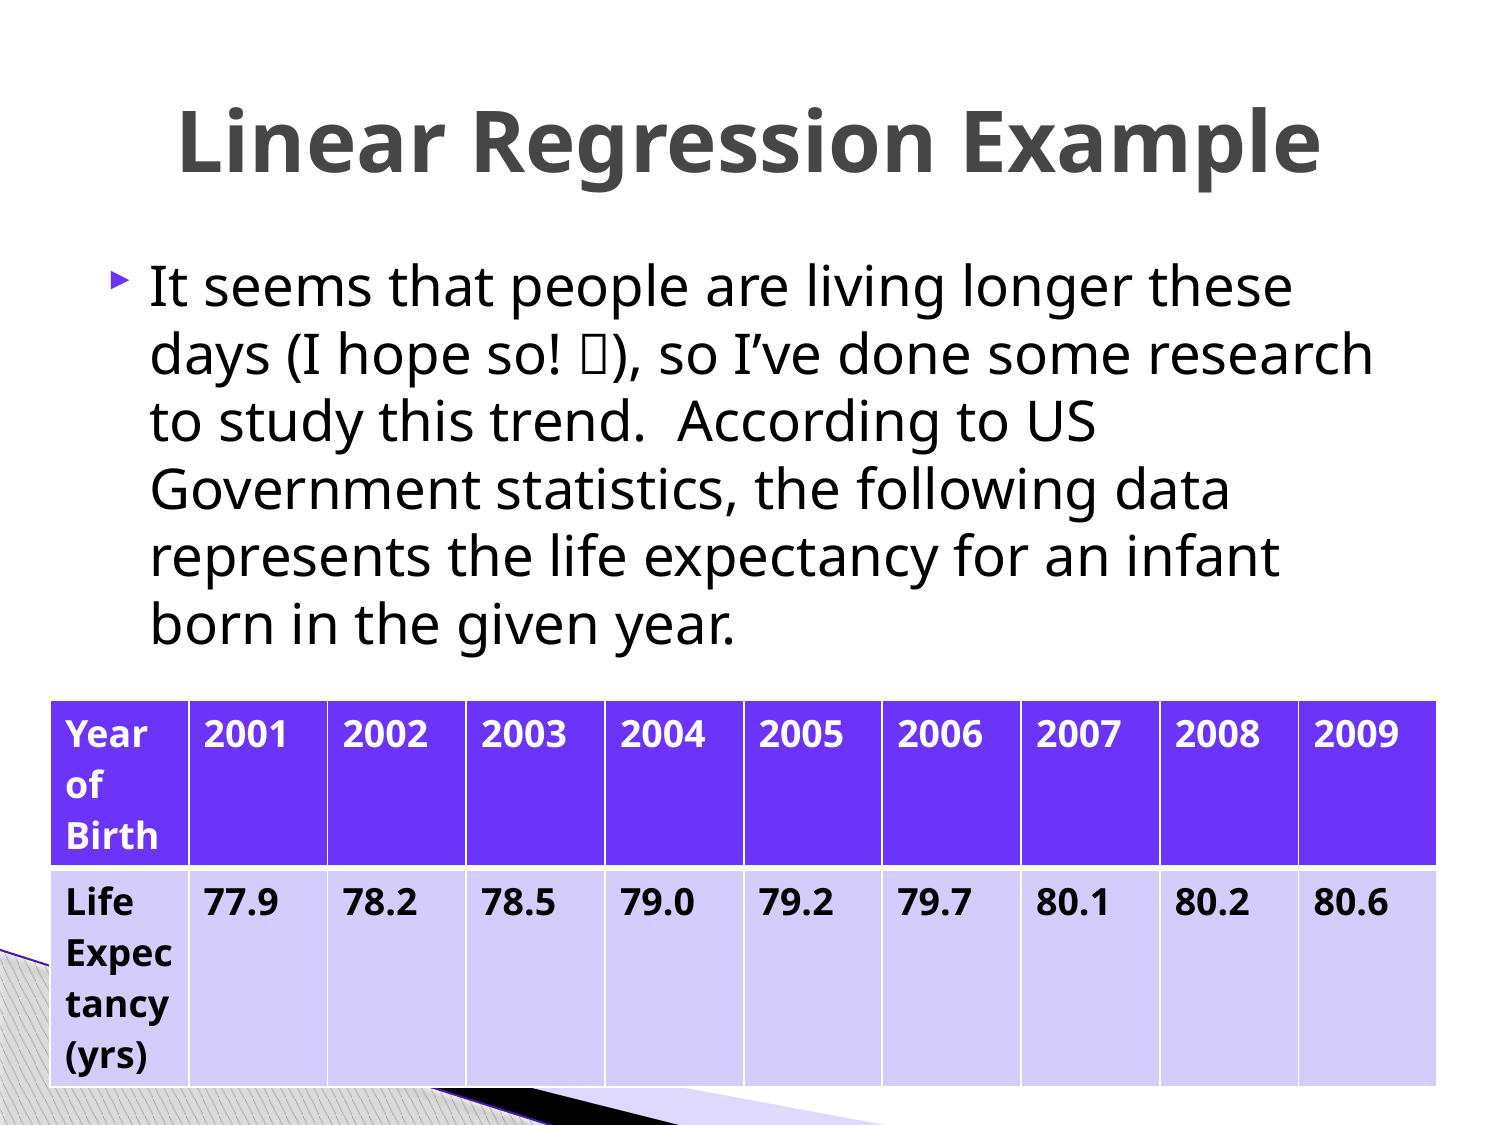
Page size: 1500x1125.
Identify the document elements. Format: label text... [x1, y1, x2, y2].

title Linear Regression Example [75, 45, 1425, 233]
table_cell 79.7 [883, 871, 1020, 1086]
table_cell 78.5 [467, 871, 604, 1086]
table_cell 80.6 [1299, 871, 1436, 1086]
table_header 2004 [606, 701, 743, 865]
list It seems that people are living longer these days (I hope so! ), so I’ve done some research to study this trend. According to US Government statistics, the following data represents the life expectancy for an infant born in the given year. [75, 243, 1425, 699]
table_header 2009 [1299, 701, 1436, 865]
table_header 2001 [190, 701, 327, 865]
table_cell 77.9 [190, 871, 327, 1086]
table_header 2006 [883, 701, 1020, 865]
table_cell 80.1 [1022, 871, 1159, 1086]
table_cell 79.2 [745, 871, 881, 1086]
table_header 2007 [1022, 701, 1159, 865]
table_header 2005 [745, 701, 881, 865]
table_header 2002 [328, 701, 465, 865]
table_cell 80.2 [1161, 871, 1298, 1086]
table_header Year of Birth [51, 701, 188, 865]
table_cell 79.0 [606, 871, 743, 1086]
table_header 2008 [1161, 701, 1298, 865]
table_cell 78.2 [328, 871, 465, 1086]
table_cell Life Expectancy (yrs) [51, 871, 188, 1086]
table_header 2003 [467, 701, 604, 865]
